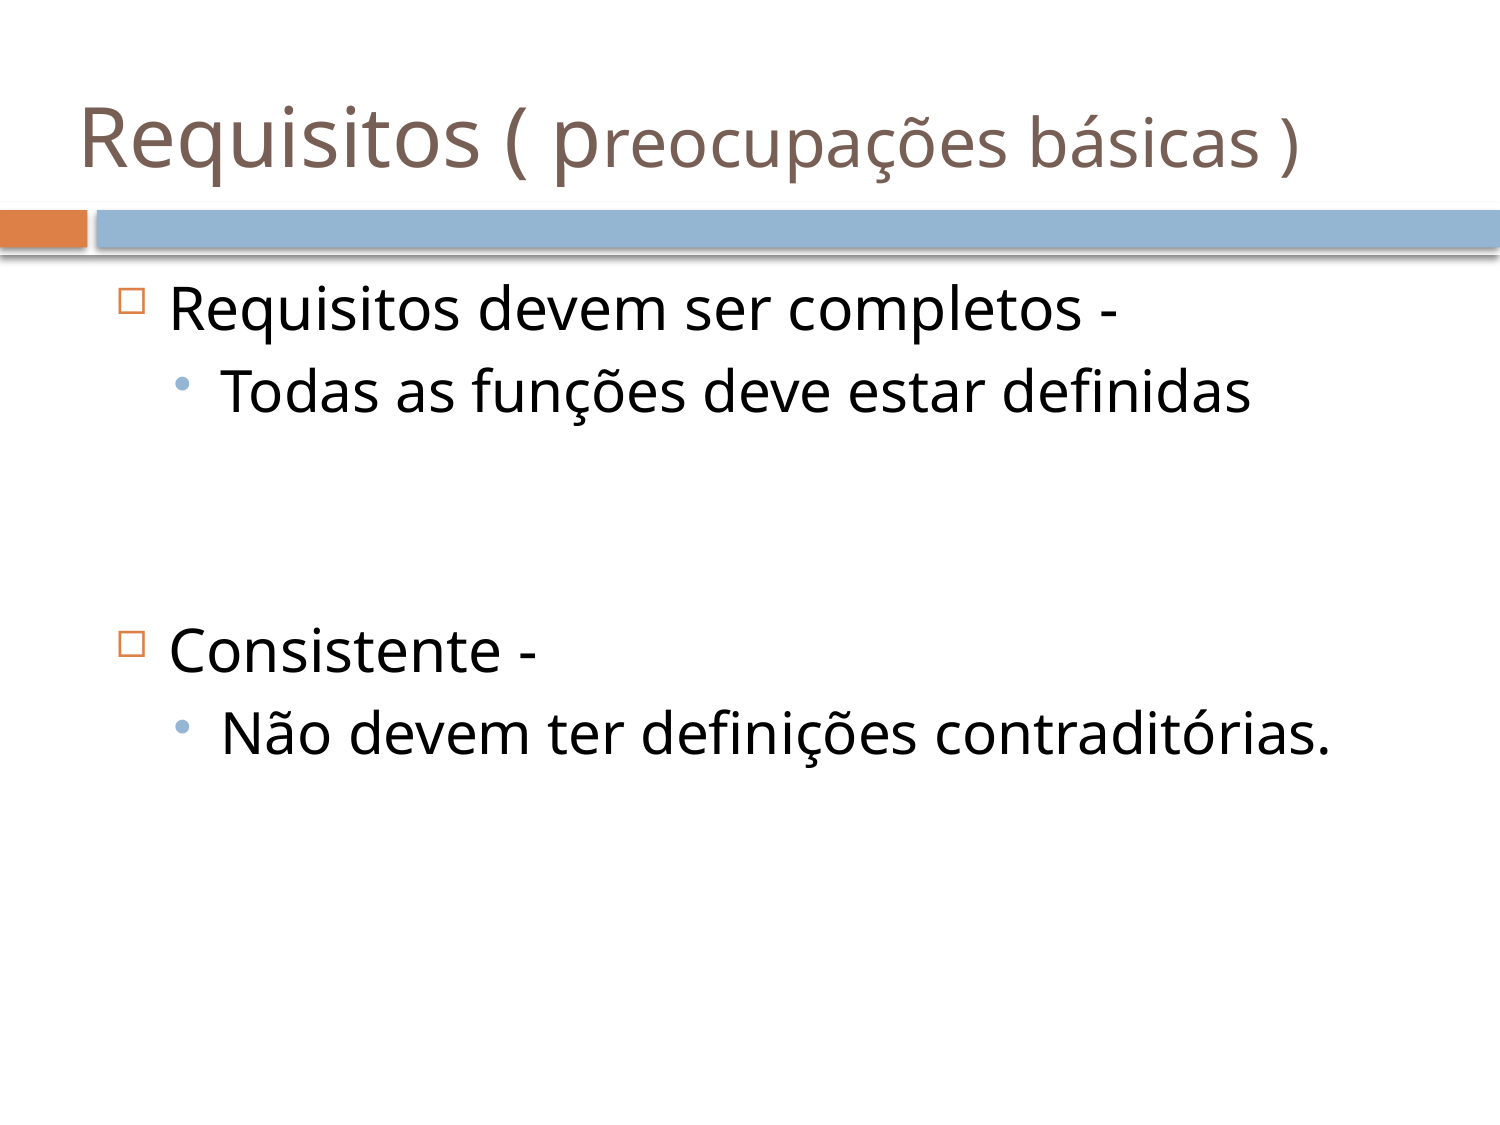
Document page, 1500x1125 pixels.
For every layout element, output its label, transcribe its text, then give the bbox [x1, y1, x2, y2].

title Requisitos ( preocupações básicas ) [62, 43, 1413, 225]
list Requisitos devem ser completos - Todas as funções deve estar definidas Consistente - Não devem ter definições contraditórias. [100, 262, 1438, 1005]
